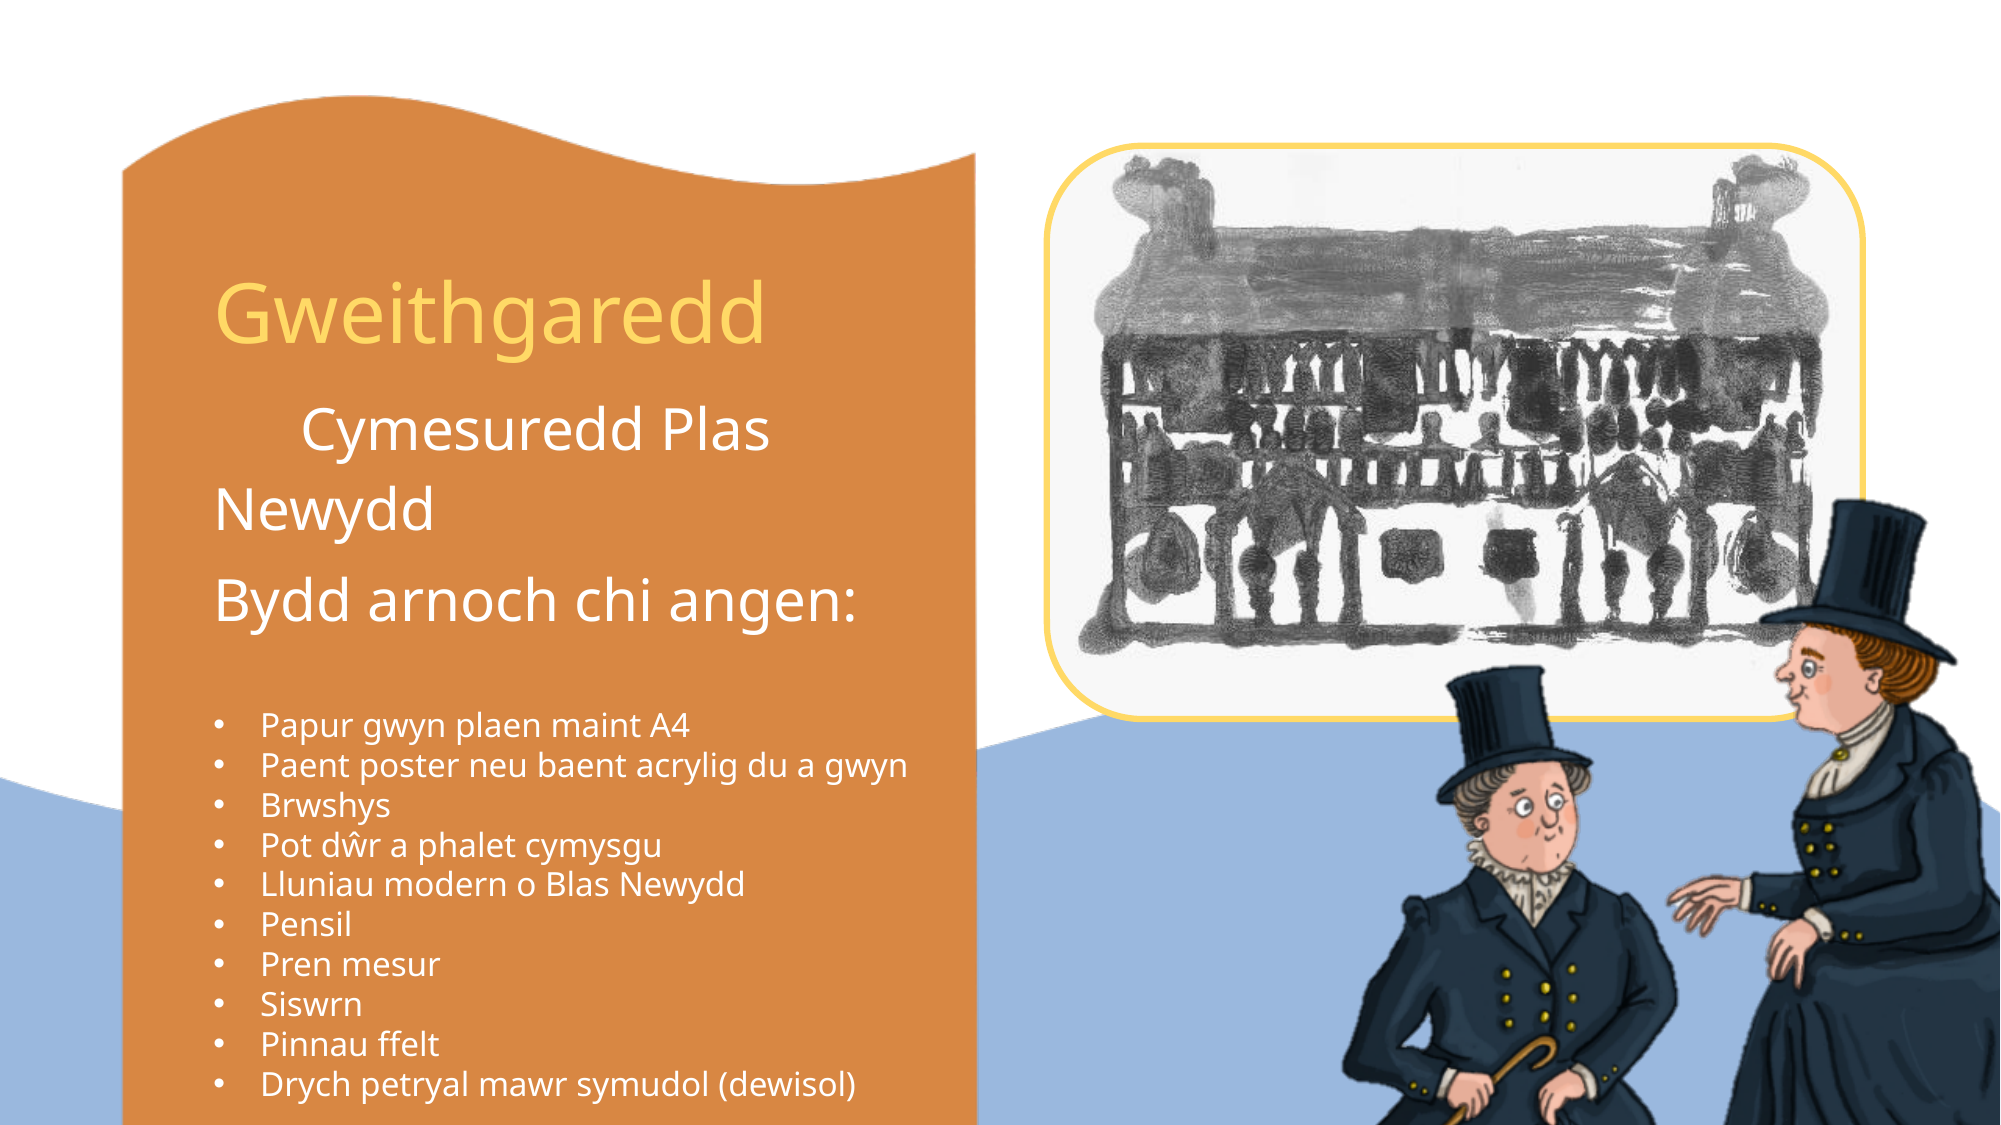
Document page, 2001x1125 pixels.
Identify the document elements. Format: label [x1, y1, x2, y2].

picture [1050, 24, 2000, 1125]
picture [0, 66, 980, 1125]
text_box [198, 245, 1233, 1125]
